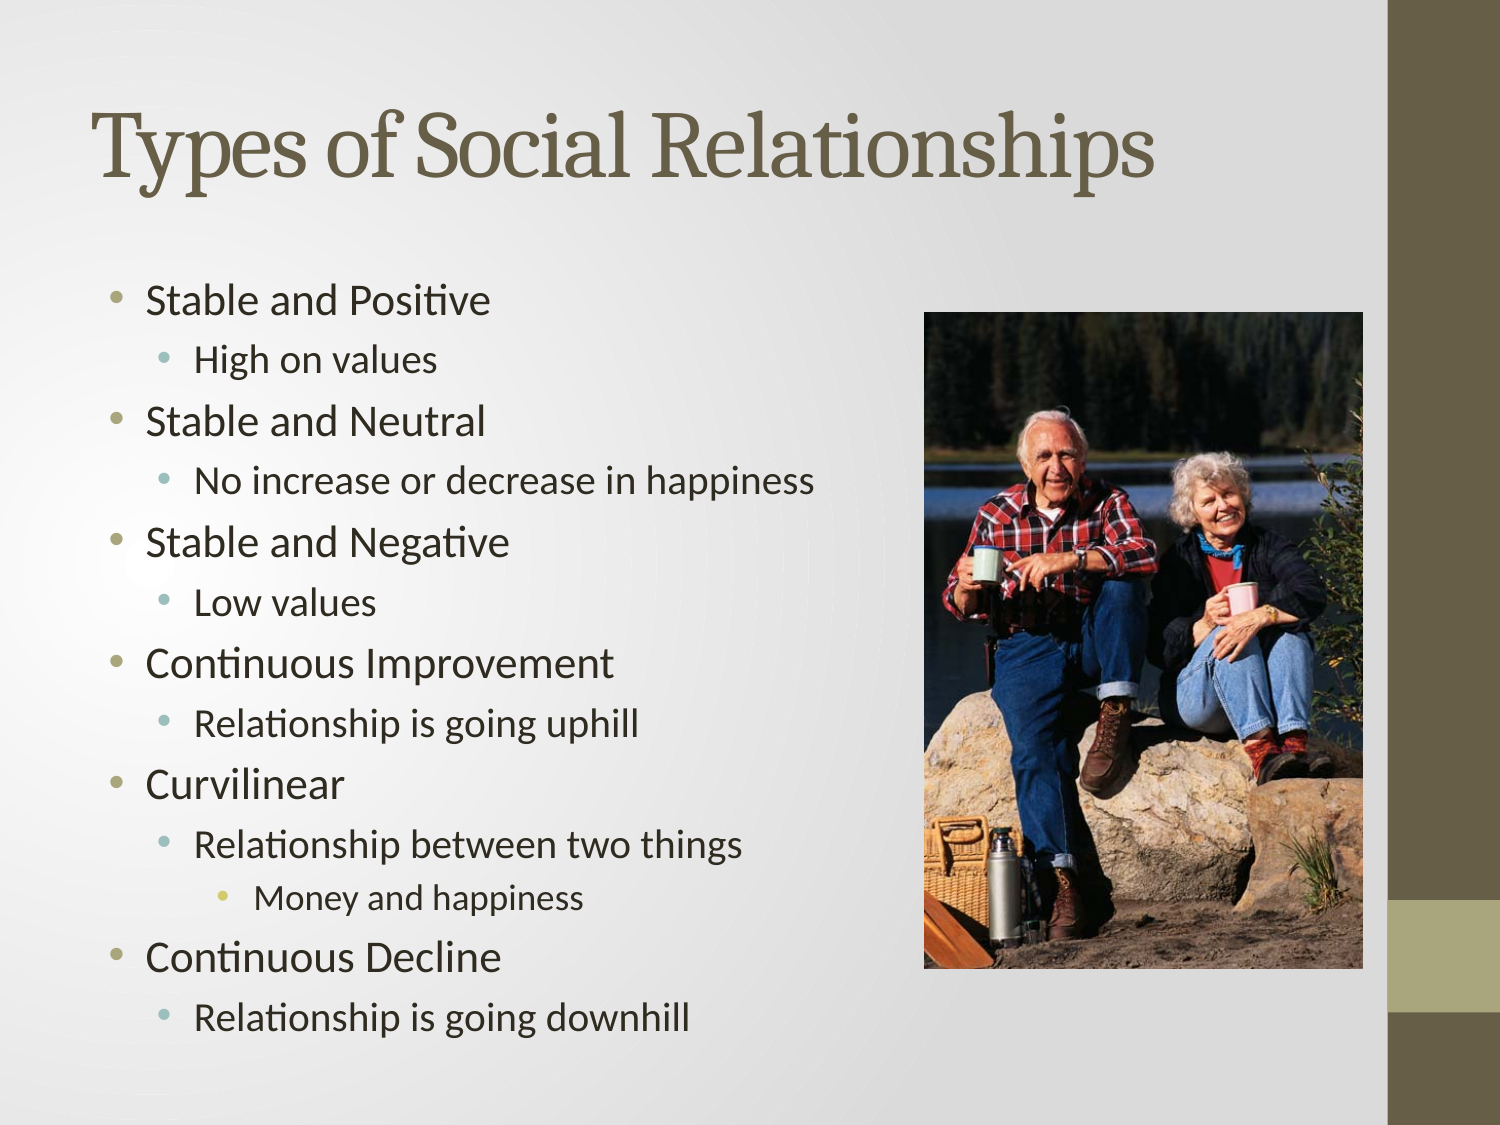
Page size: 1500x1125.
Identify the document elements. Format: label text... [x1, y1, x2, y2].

picture [924, 311, 1363, 970]
list Stable and Positive High on values Stable and Neutral No increase or decrease in happiness Stable and Negative Low values Continuous Improvement Relationship is going uphill Curvilinear Relationship between two things Money and happiness Continuous Decline Relationship is going downhill [75, 262, 1325, 1050]
title Types of Social Relationships [75, 45, 1325, 233]
